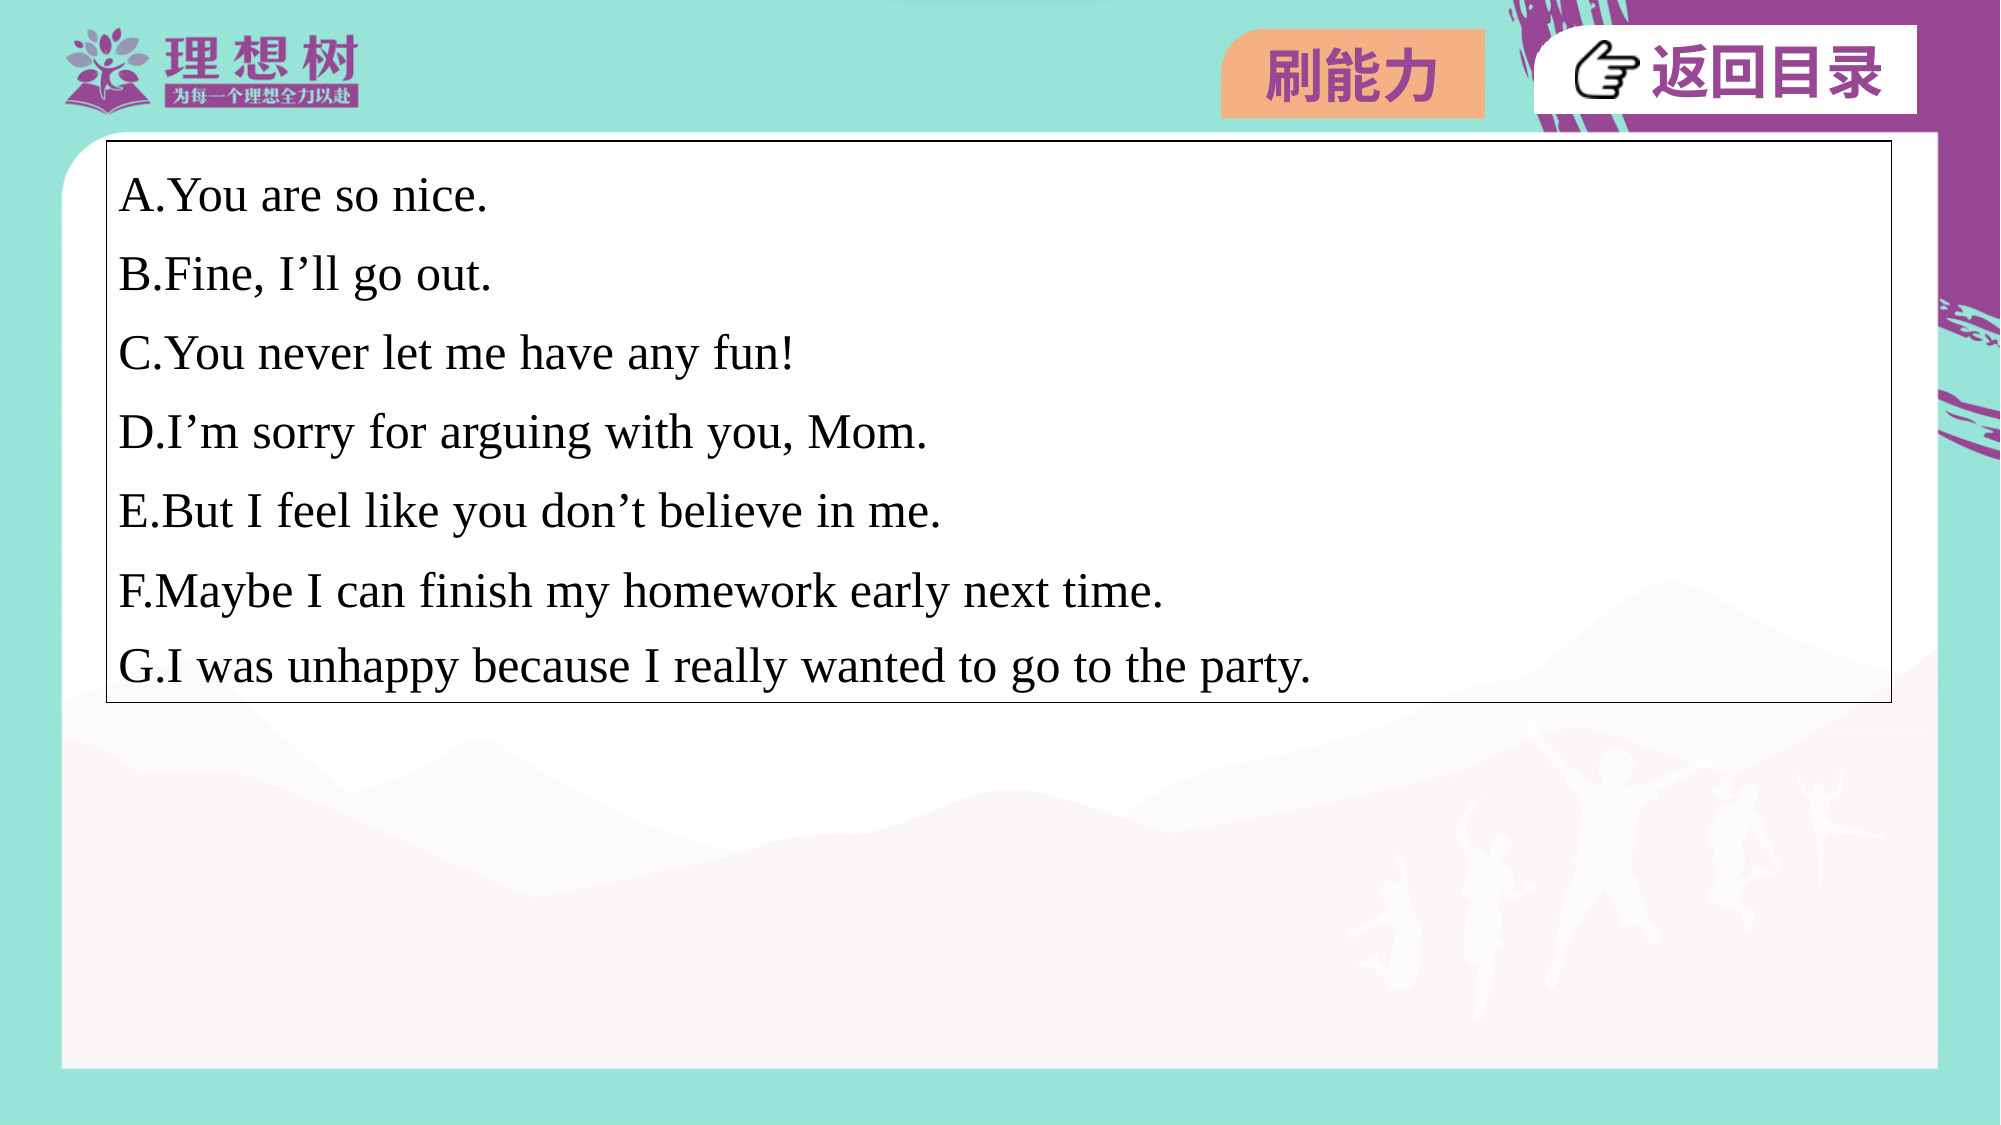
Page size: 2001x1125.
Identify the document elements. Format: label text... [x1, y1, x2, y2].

table_header A.You are so nice. B.Fine, I’ll go out. C.You never let me have any fun! D.I’m sorry for arguing with you, Mom. E.But I feel like you don’t believe in me. F.Maybe I can finish my homework early next time. G.I was unhappy because I really wanted to go to the party. [107, 142, 1891, 702]
picture [0, 0, 2000, 1125]
